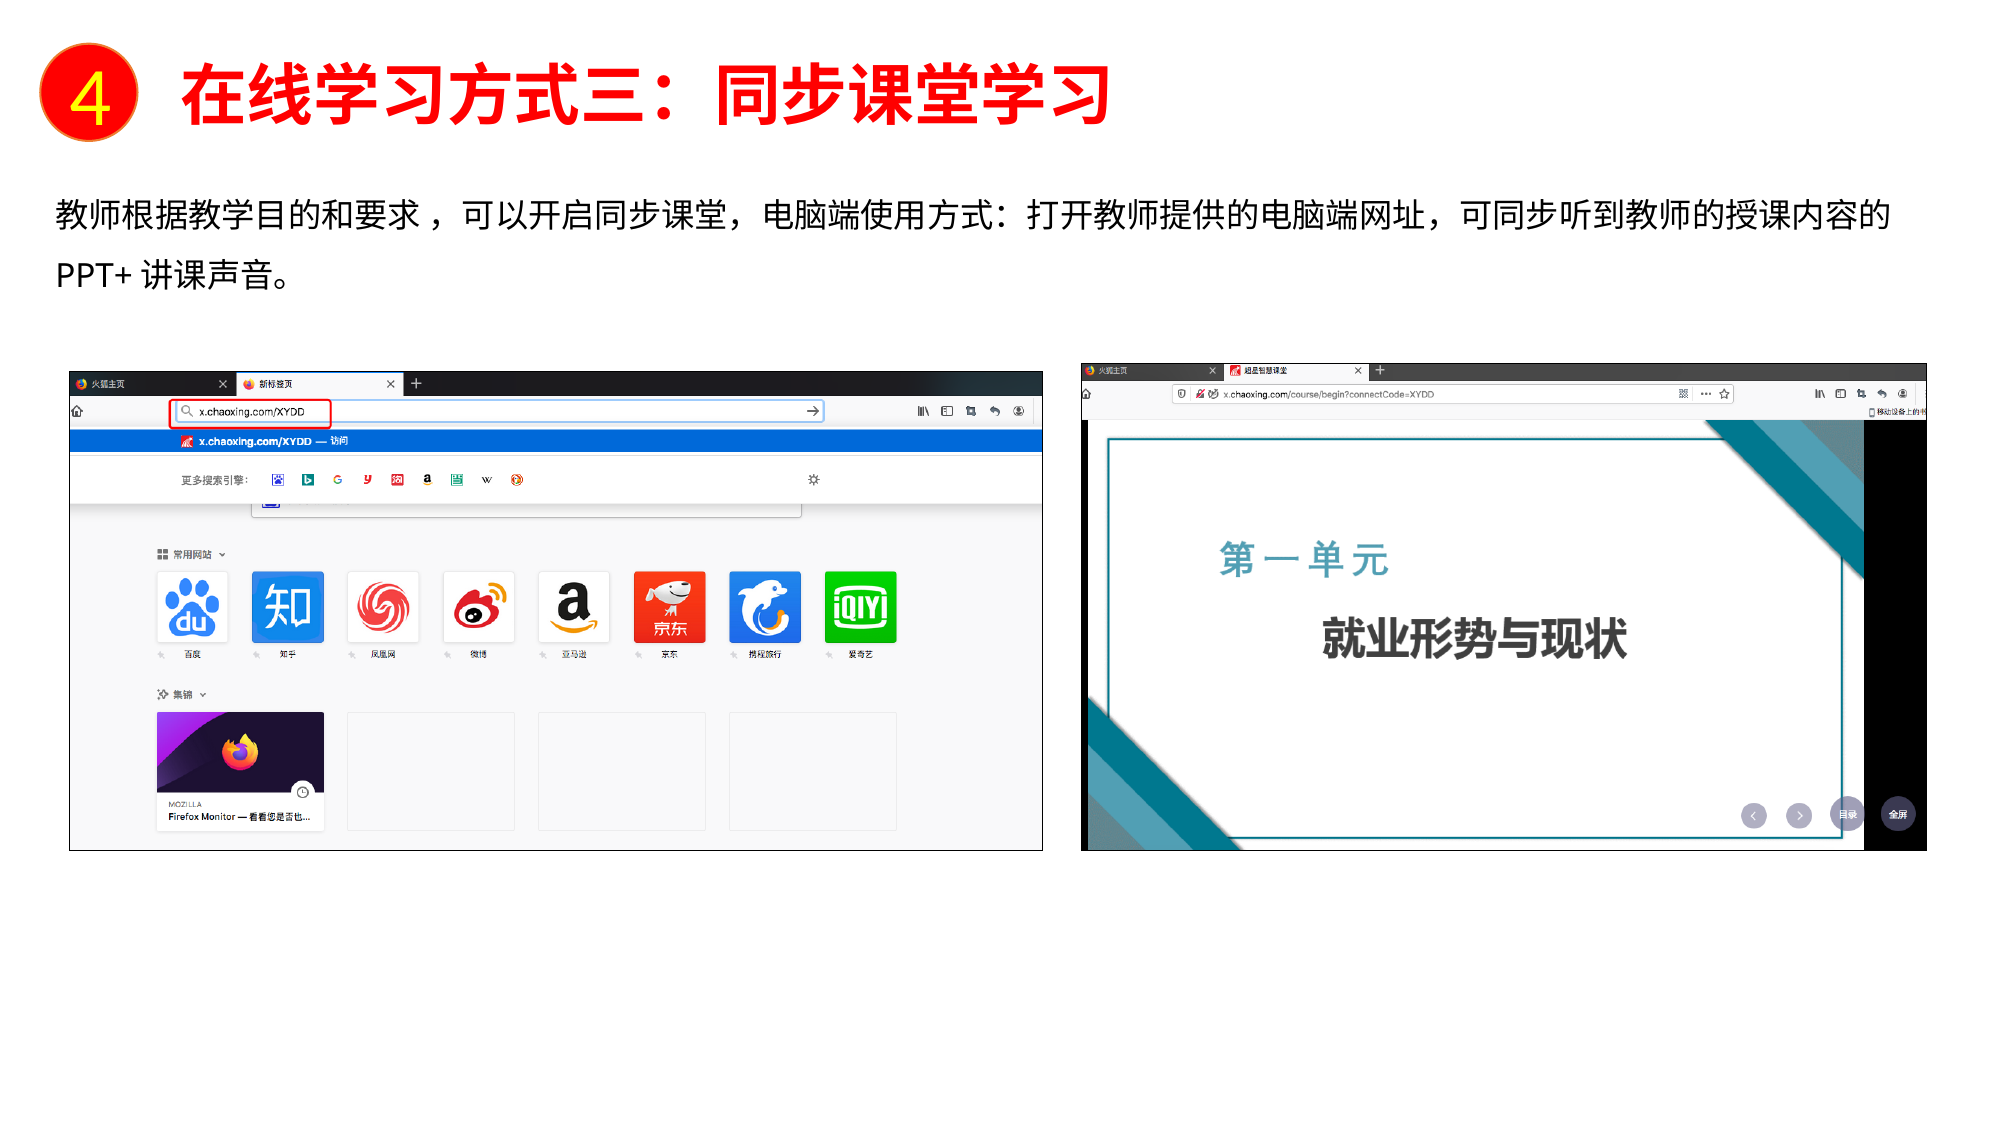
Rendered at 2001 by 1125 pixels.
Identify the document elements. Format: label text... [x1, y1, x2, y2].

text_box 4 [39, 42, 139, 142]
picture [69, 371, 1043, 851]
picture [1080, 363, 1927, 851]
text_box 在线学习方式三：同步课堂学习 [165, 45, 1130, 140]
title 教师根据教学目的和要求 ，可以开启同步课堂，电脑端使用方式：打开教师提供的电脑端网址，可同步听到教师的授课内容的PPT+讲课声音。 [40, 140, 1927, 328]
